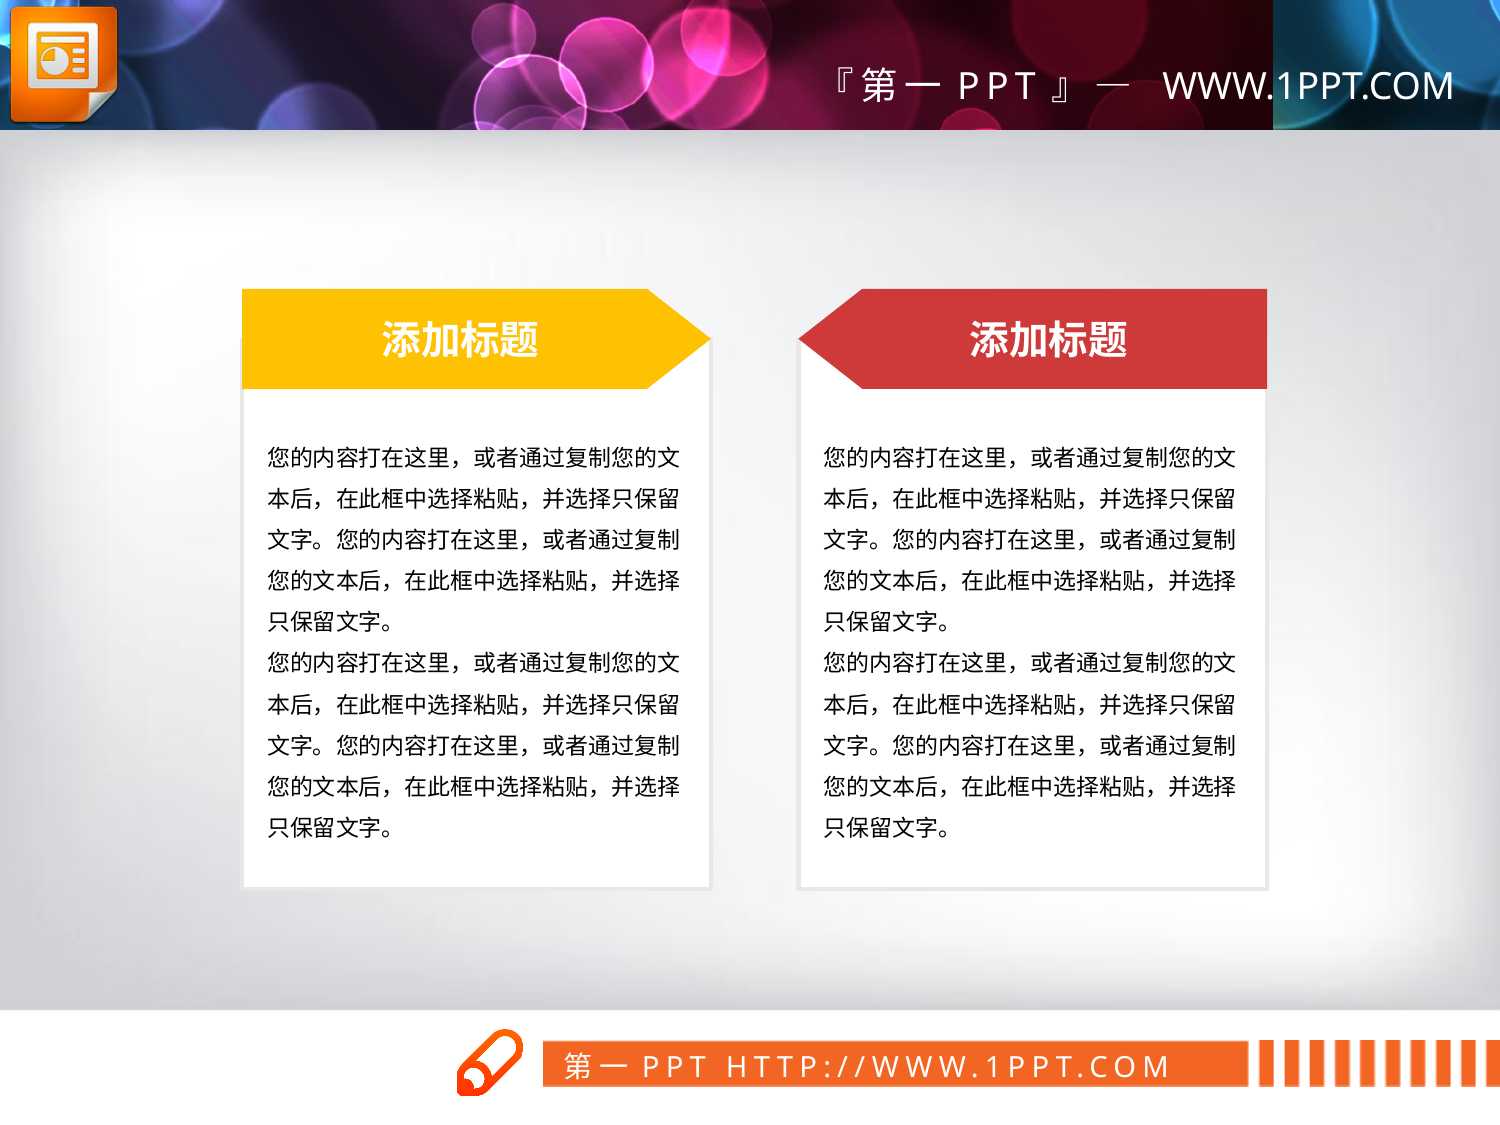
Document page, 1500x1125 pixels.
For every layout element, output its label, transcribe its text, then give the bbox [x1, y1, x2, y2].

text_box [240, 337, 713, 891]
picture [0, 0, 1500, 1012]
text_box 您的内容打在这里，或者通过复制您的文本后，在此框中选择粘贴，并选择只保留文字。您的内容打在这里，或者通过复制您的文本后，在此框中选择粘贴，并选择只保留文字。 您的内容打在这里，或者通过复制您的文本后，在此框中选择粘贴，并选择只保留文字。您的内容打在这里，或者通过复制您的文本后，在此框中选择粘贴，并选择只保留文字。 [255, 423, 707, 847]
text_box [796, 337, 1269, 891]
text_box 添加标题 [242, 288, 711, 389]
text_box 添加标题 [798, 288, 1268, 389]
text_box 您的内容打在这里，或者通过复制您的文本后，在此框中选择粘贴，并选择只保留文字。您的内容打在这里，或者通过复制您的文本后，在此框中选择粘贴，并选择只保留文字。 您的内容打在这里，或者通过复制您的文本后，在此框中选择粘贴，并选择只保留文字。您的内容打在这里，或者通过复制您的文本后，在此框中选择粘贴，并选择只保留文字。 [811, 423, 1263, 847]
picture [543, 1040, 1500, 1087]
